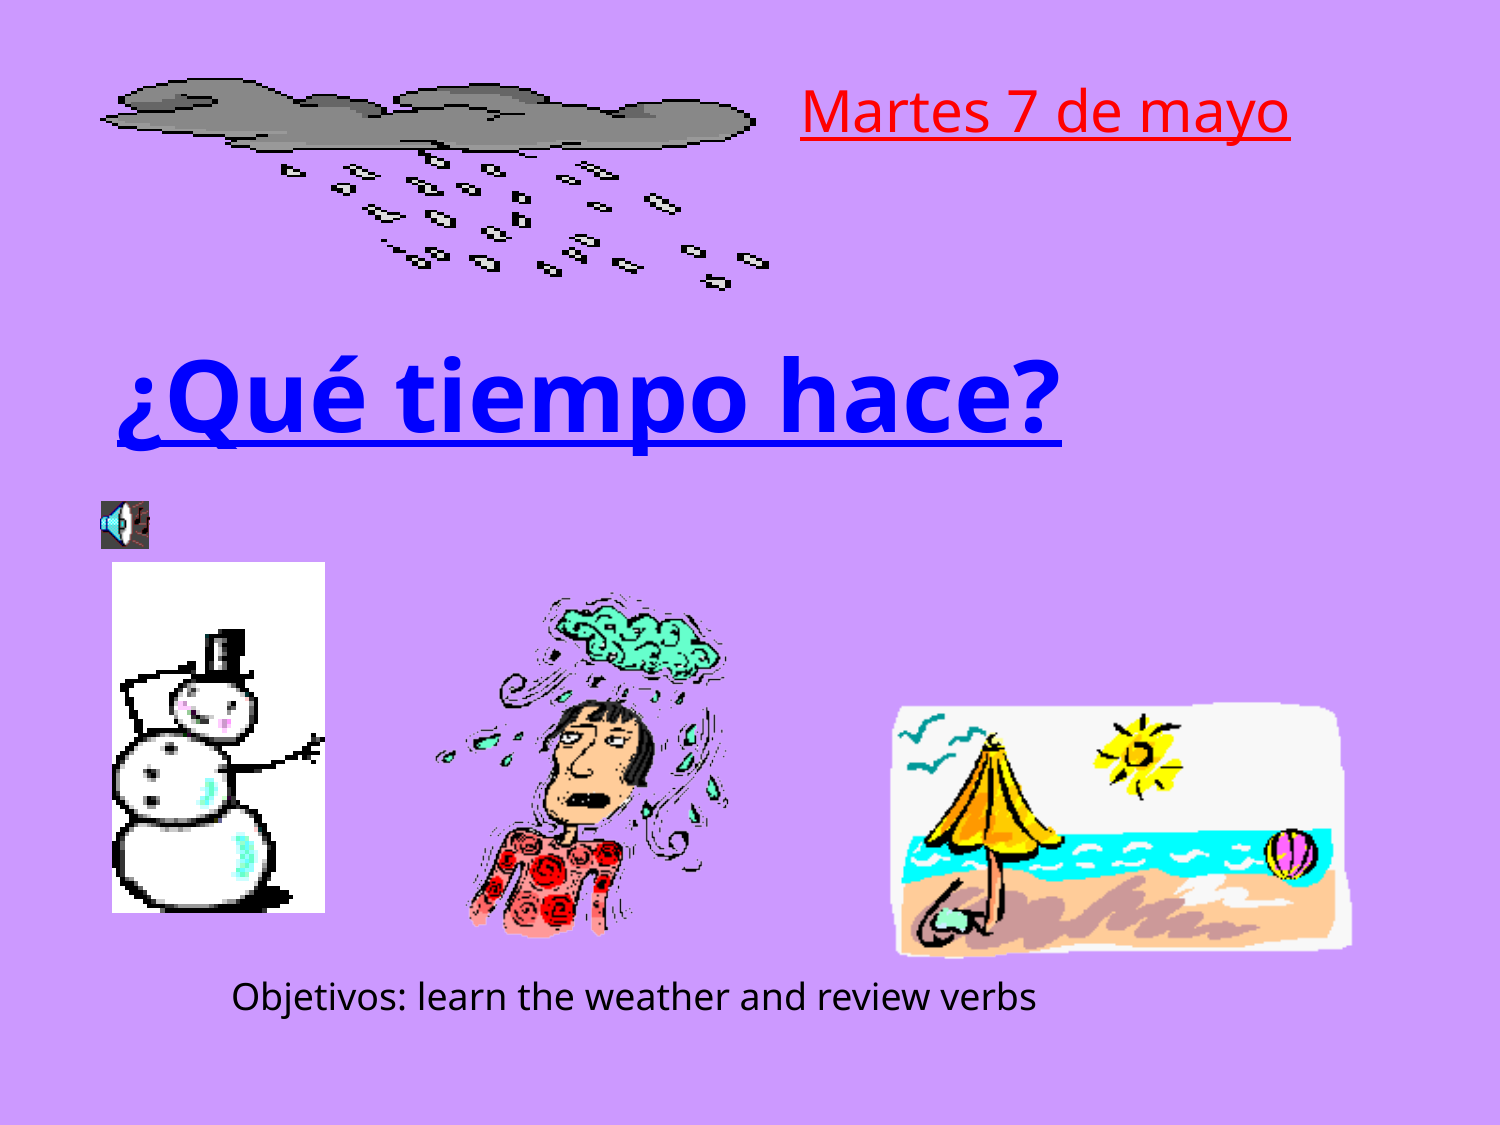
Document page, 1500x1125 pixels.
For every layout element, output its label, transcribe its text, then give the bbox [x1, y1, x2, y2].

text_box Objetivos: learn the weather and review verbs [216, 965, 1053, 1026]
picture [99, 499, 151, 551]
picture [112, 562, 326, 913]
text_box Martes 7 de mayo [785, 66, 1500, 152]
text_box ¿Qué tiempo hace? [49, 324, 1463, 460]
picture [387, 587, 743, 944]
picture [887, 699, 1359, 961]
picture [99, 77, 788, 291]
